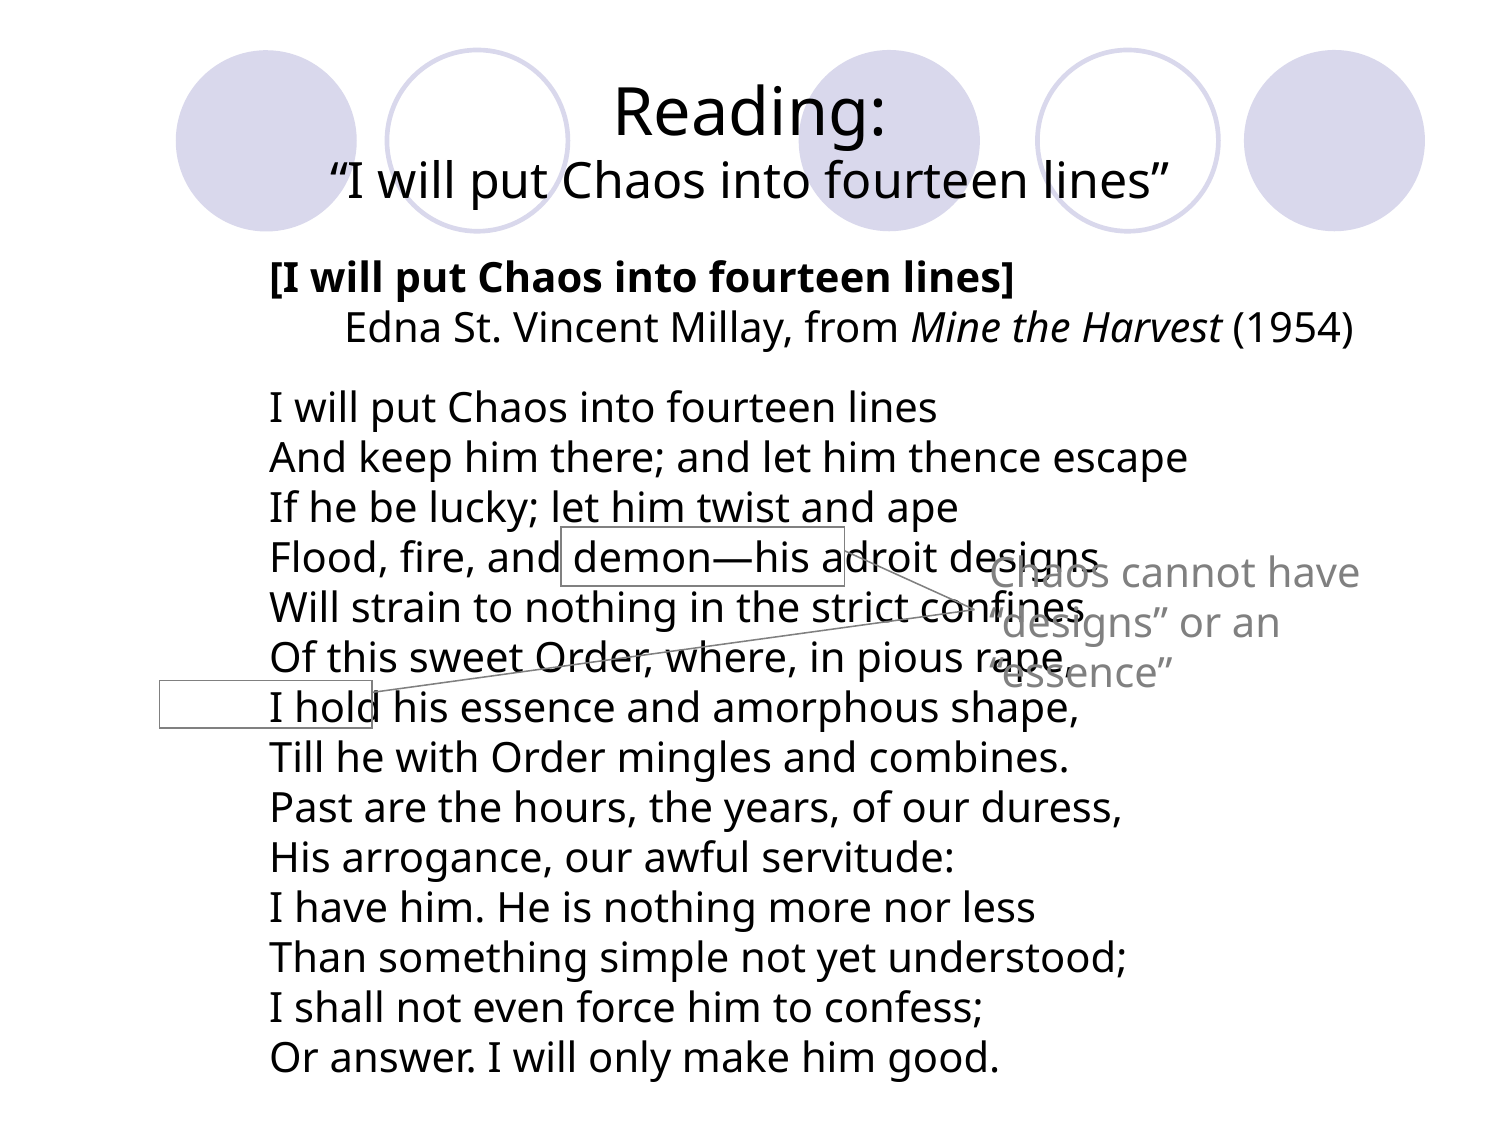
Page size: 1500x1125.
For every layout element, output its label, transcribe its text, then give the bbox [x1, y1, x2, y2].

text_box [560, 527, 845, 587]
title Reading: “I will put Chaos into fourteen lines” [74, 44, 1426, 233]
text_box Chaos cannot have “designs” or an “essence” [974, 538, 1459, 704]
text_box [159, 680, 373, 728]
text_box [I will put Chaos into fourteen lines] Edna St. Vincent Millay, from Mine the Harvest (1954) I will put Chaos into fourteen lines And keep him there; and let him thence escape If he be lucky; let him twist and ape Flood, fire, and demon—his adroit designs Will strain to nothing in the strict confines Of this sweet Order, where, in pious rape, I hold his essence and amorphous shape, Till he with Order mingles and combines. Past are the hours, the years, of our duress, His arrogance, our awful servitude: I have him. He is nothing more nor less Than something simple not yet understood; I shall not even force him to confess; Or answer. I will only make him good. [29, 243, 1500, 1089]
